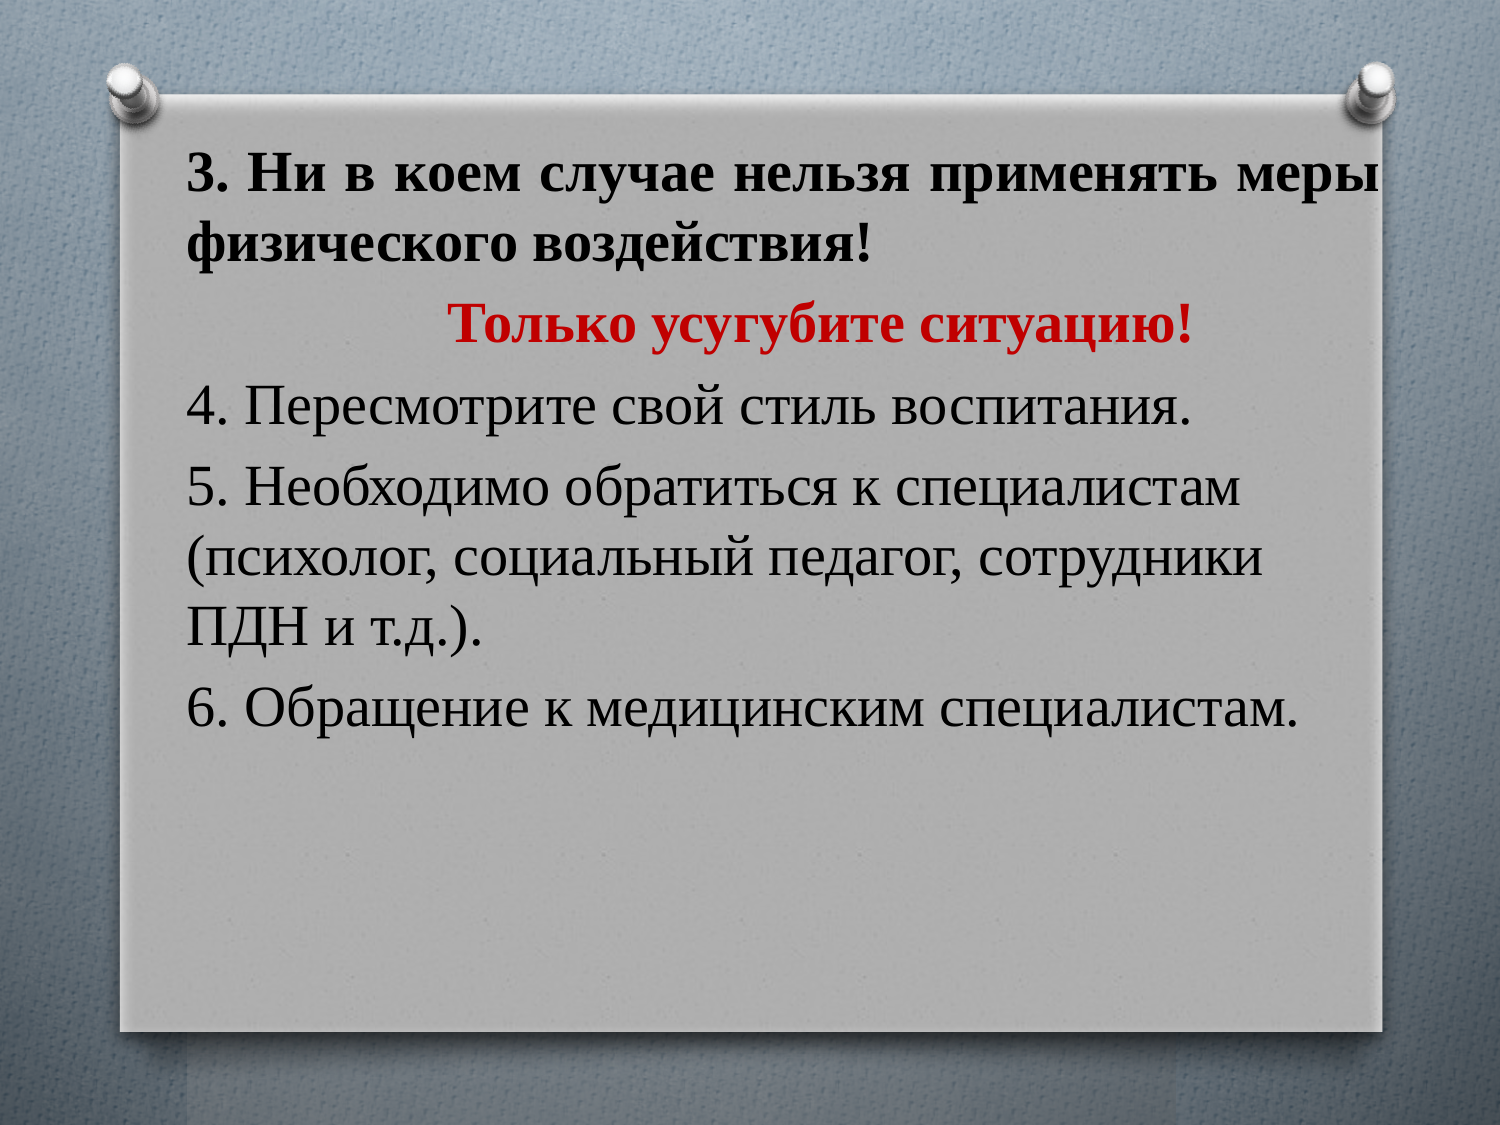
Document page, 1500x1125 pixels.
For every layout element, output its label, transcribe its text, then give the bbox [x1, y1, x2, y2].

picture [75, 29, 198, 153]
list 3. Ни в коем случае нельзя применять меры физического воздействия! Только усугубите ситуацию! 4. Пересмотрите свой стиль воспитания. 5. Необходимо обратиться к специалистам (психолог, социальный педагог, сотрудники ПДН и т.д.). 6. Обращение к медицинским специалистам. [171, 125, 1396, 1004]
picture [1317, 35, 1439, 138]
